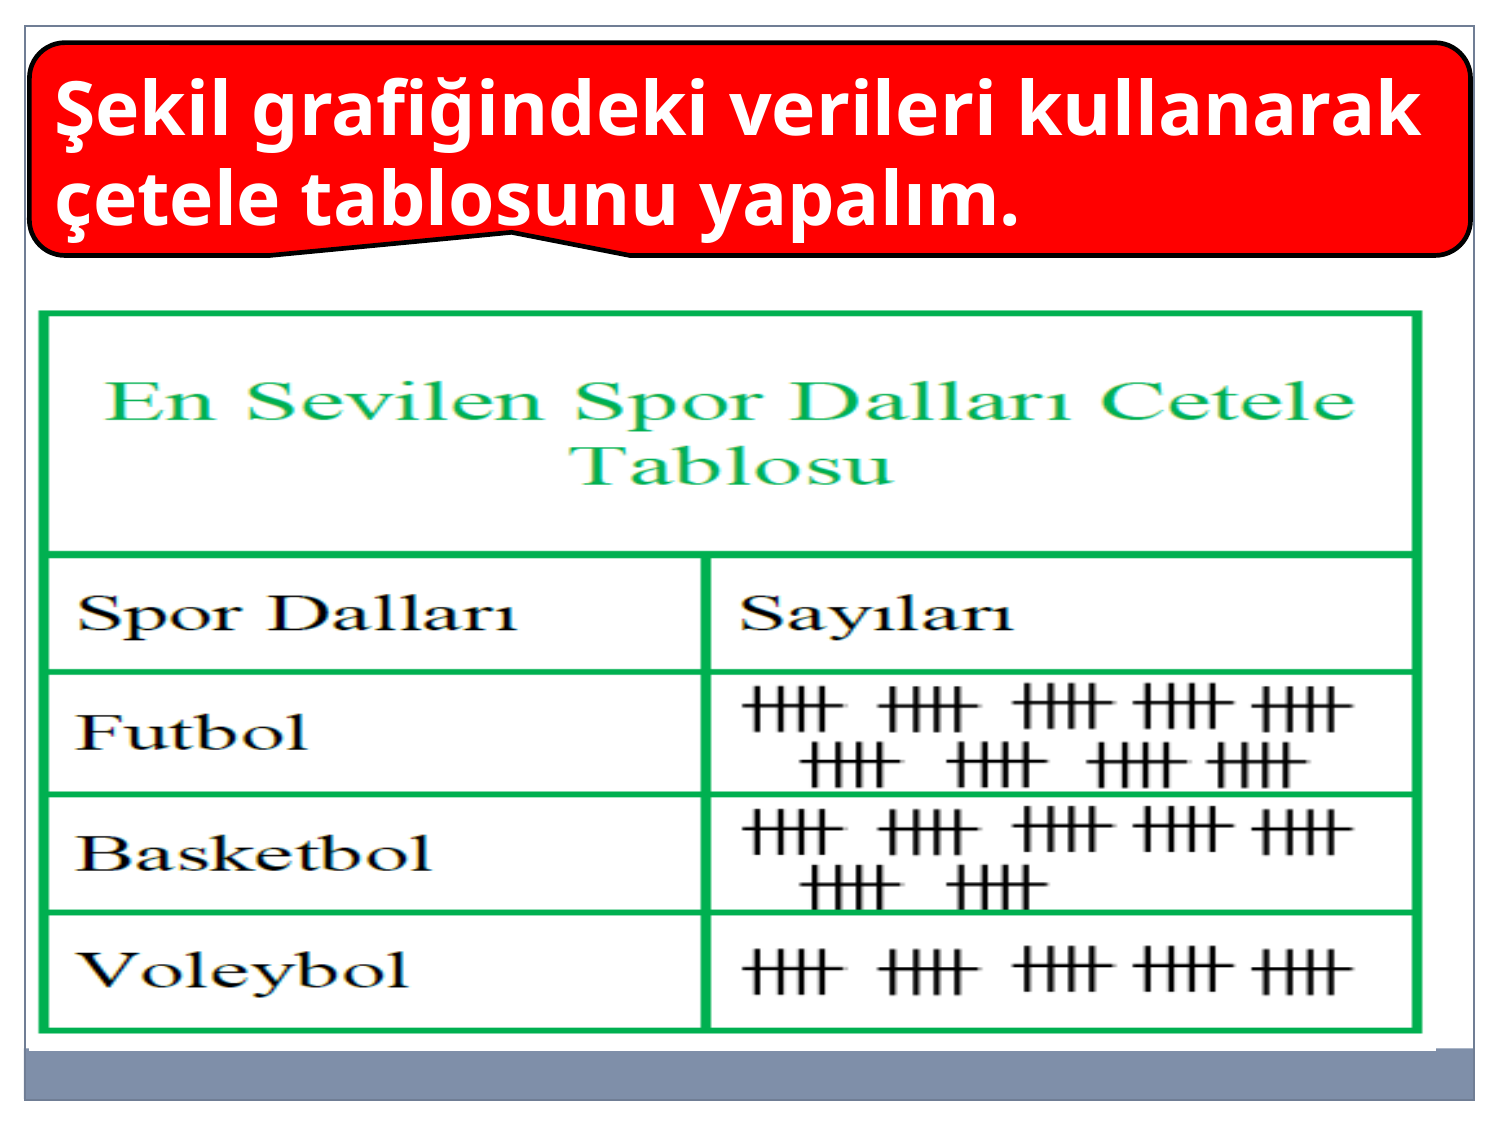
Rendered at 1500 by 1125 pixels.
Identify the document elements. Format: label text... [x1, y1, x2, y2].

text_box Şekil grafiğindeki verileri kullanarak çetele tablosunu yapalım. [29, 42, 1471, 256]
picture [29, 302, 1436, 1051]
